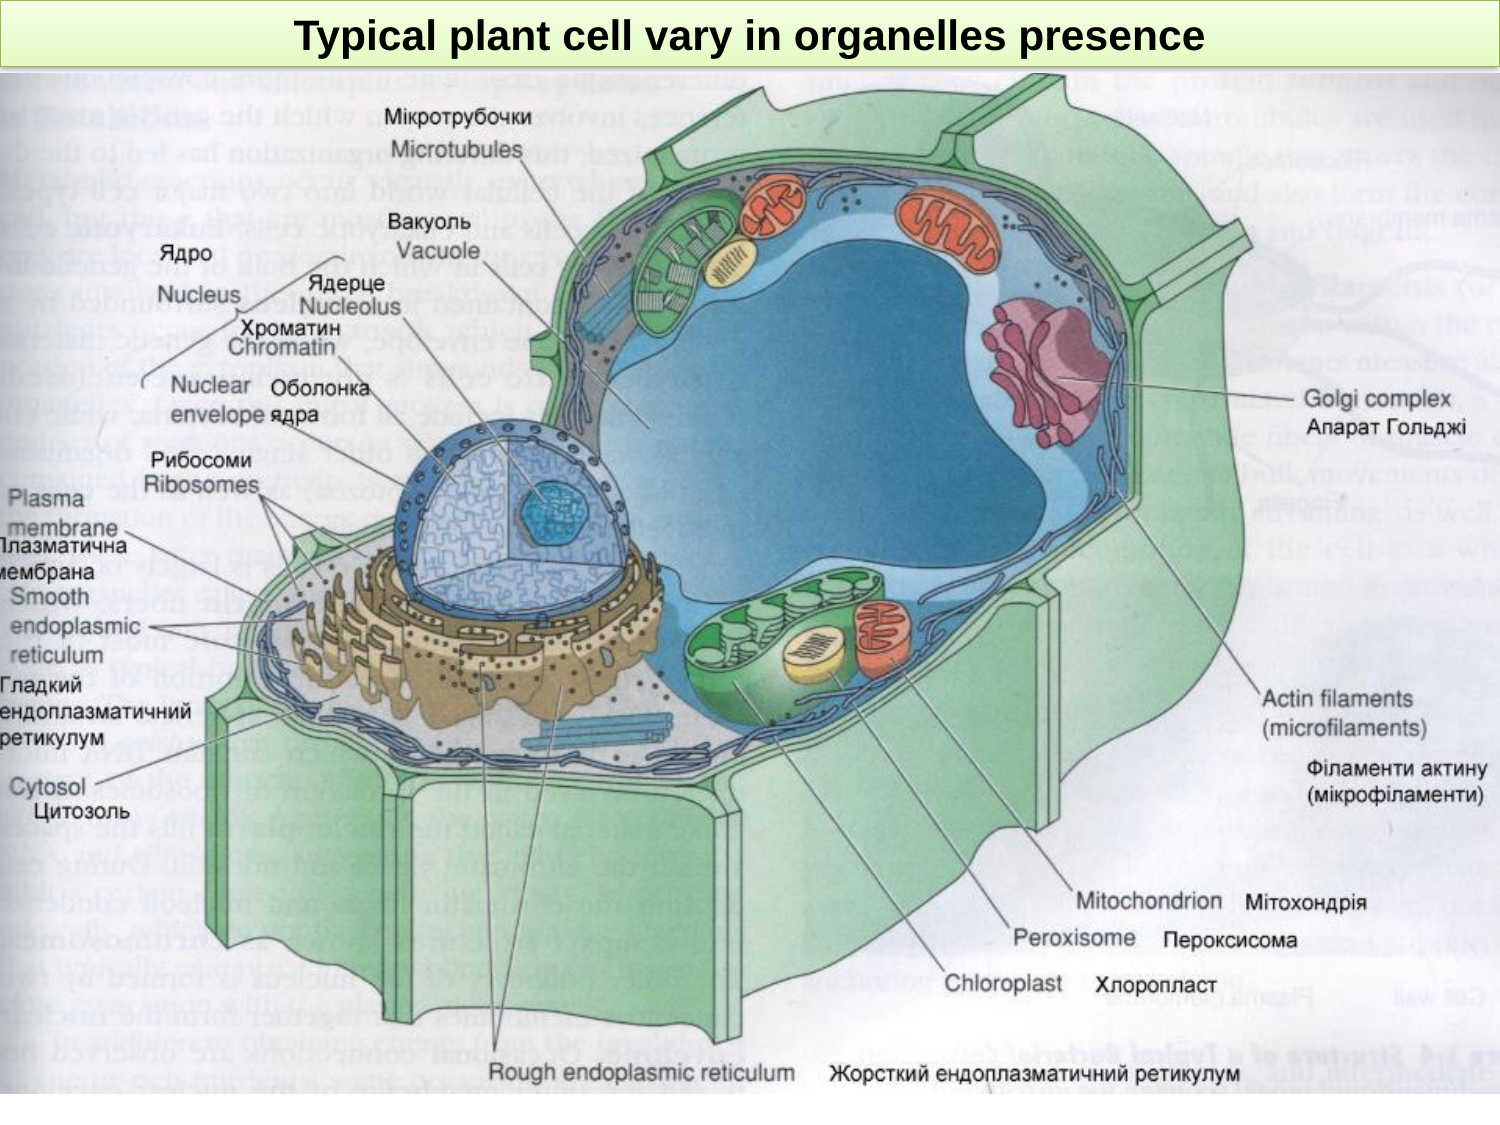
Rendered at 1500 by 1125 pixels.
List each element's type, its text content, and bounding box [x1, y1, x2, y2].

picture [0, 73, 1500, 1095]
title Typical plant cell vary in organelles presence [0, 0, 1500, 67]
